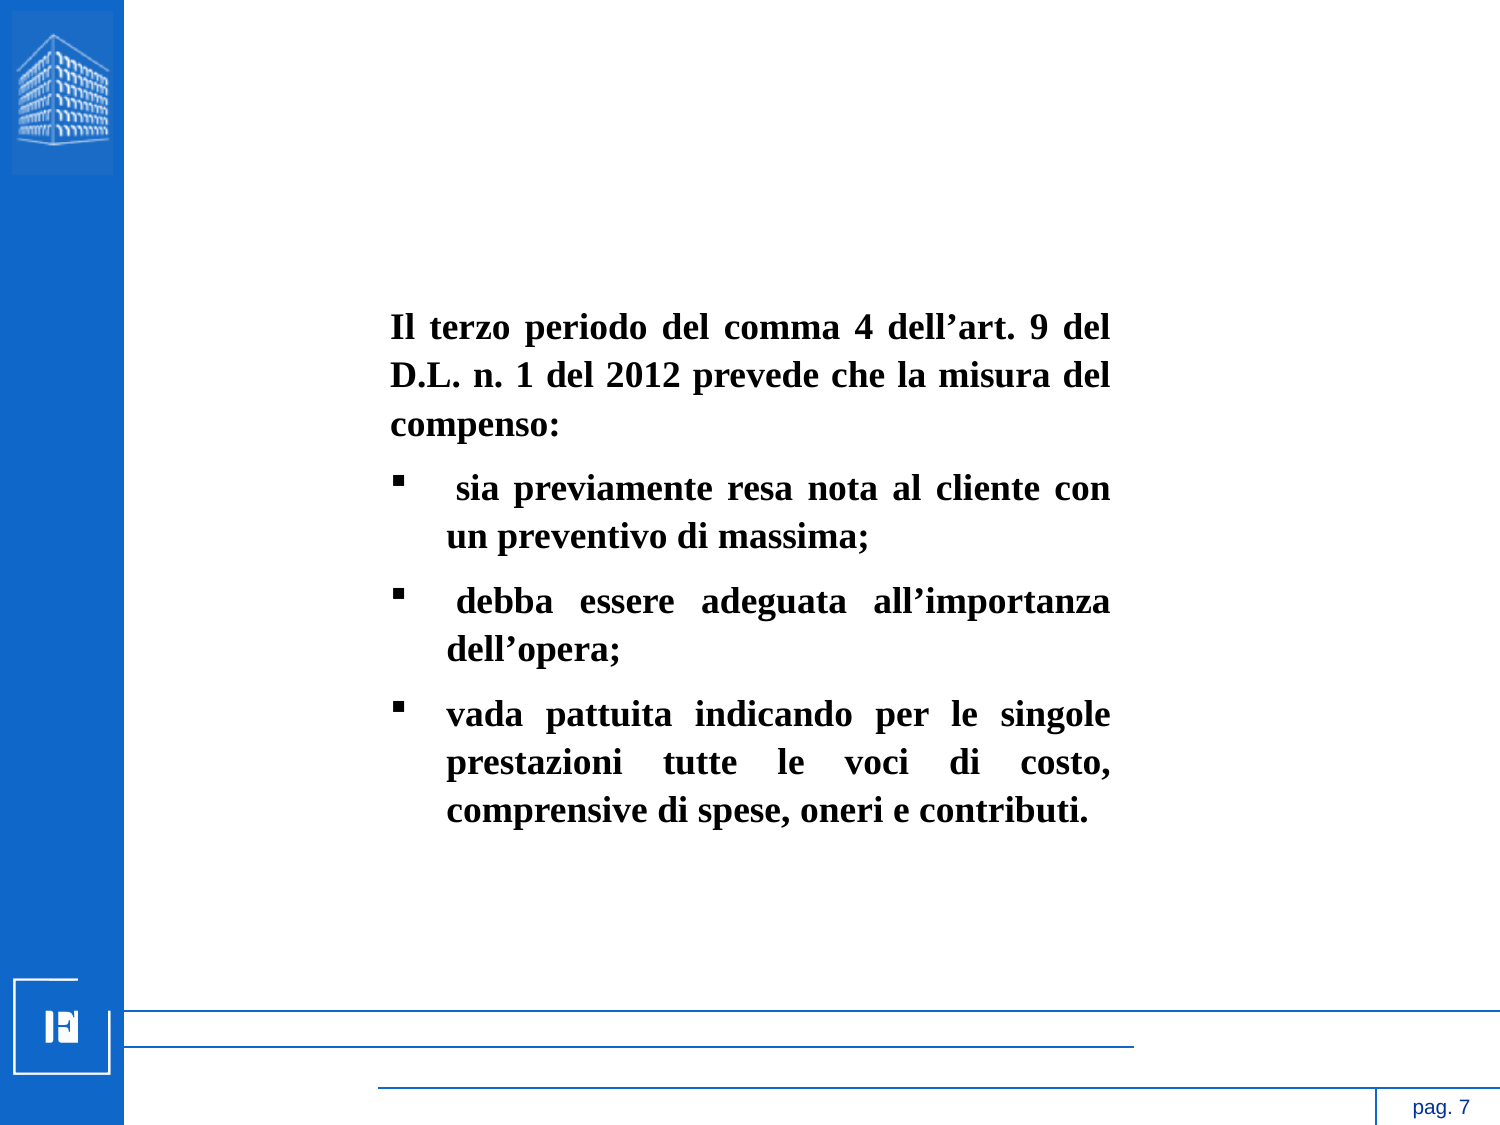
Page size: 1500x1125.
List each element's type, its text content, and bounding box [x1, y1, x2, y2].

slide_number pag. 7 [1381, 1093, 1500, 1124]
text_box [0, 0, 126, 1010]
picture [11, 11, 114, 176]
picture [11, 976, 113, 1078]
text_box [0, 1019, 126, 1125]
text_box Il terzo periodo del comma 4 dell’art. 9 del D.L. n. 1 del 2012 prevede che la misura del compenso: sia previamente resa nota al cliente con un preventivo di massima; debba essere adeguata all’importanza dell’opera; vada pattuita indicando per le singole prestazioni tutte le voci di costo, comprensive di spese, oneri e contributi. [375, 291, 1127, 838]
